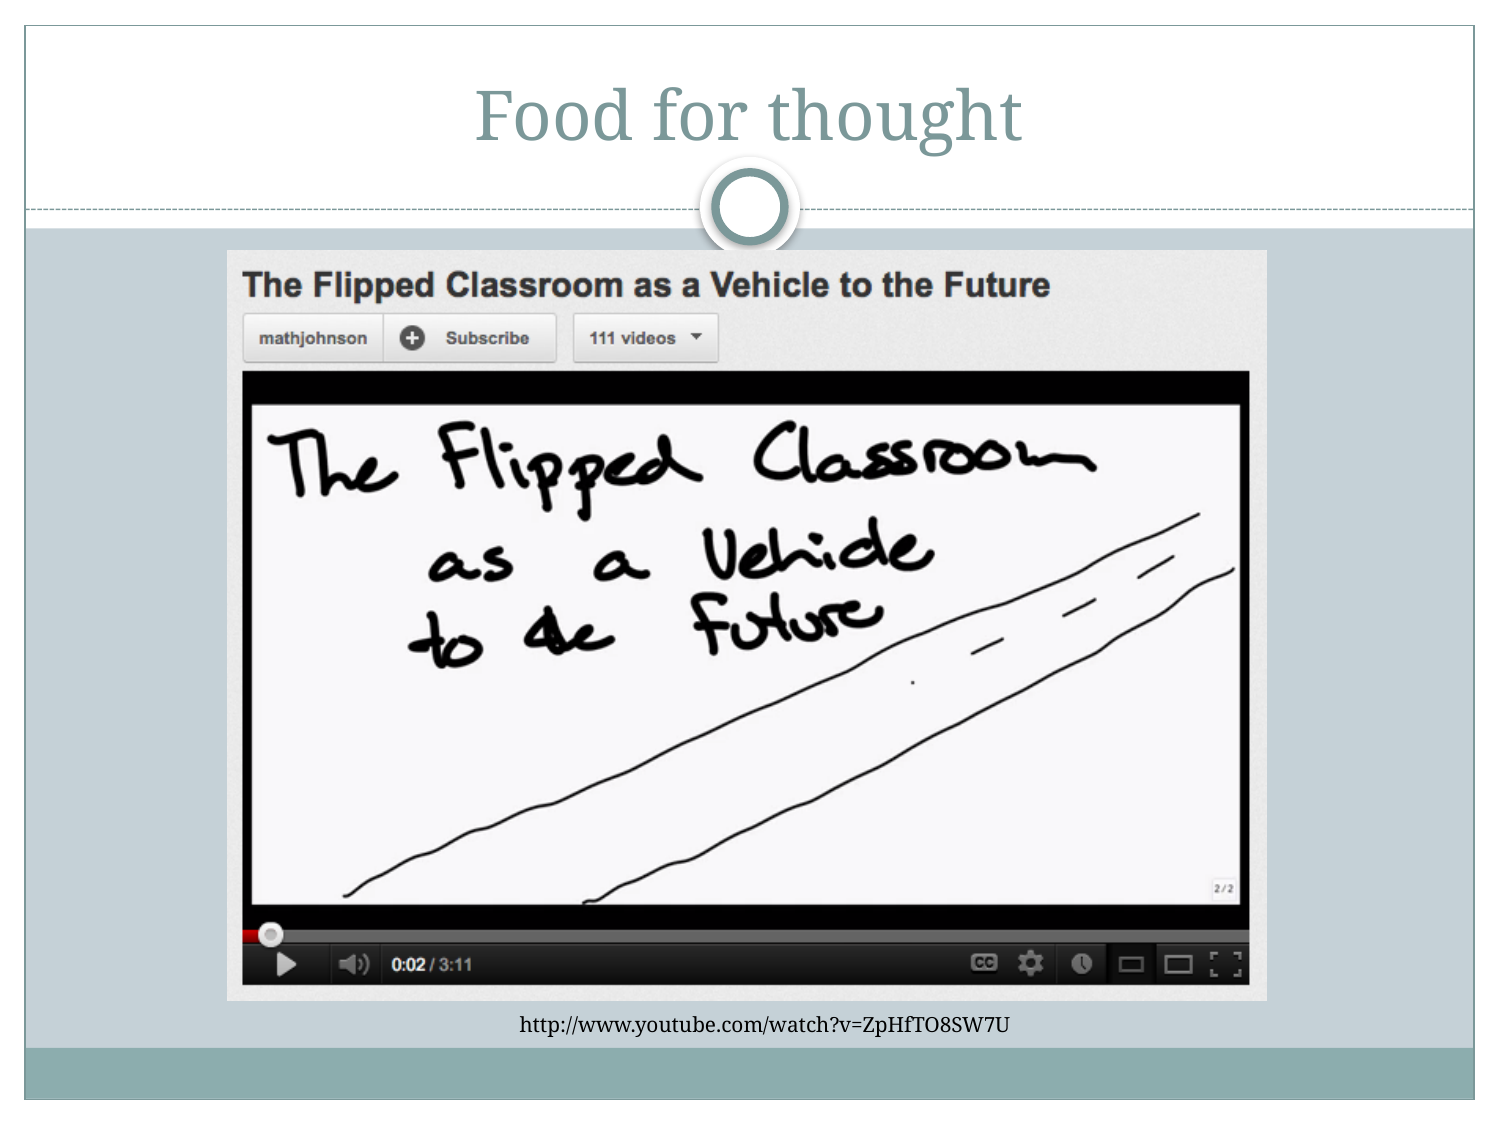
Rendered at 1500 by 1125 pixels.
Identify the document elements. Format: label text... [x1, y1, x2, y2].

title Food for thought [49, 37, 1450, 162]
text_box http://www.youtube.com/watch?v=ZpHfTO8SW7U [504, 1010, 1026, 1044]
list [49, 250, 1445, 1001]
